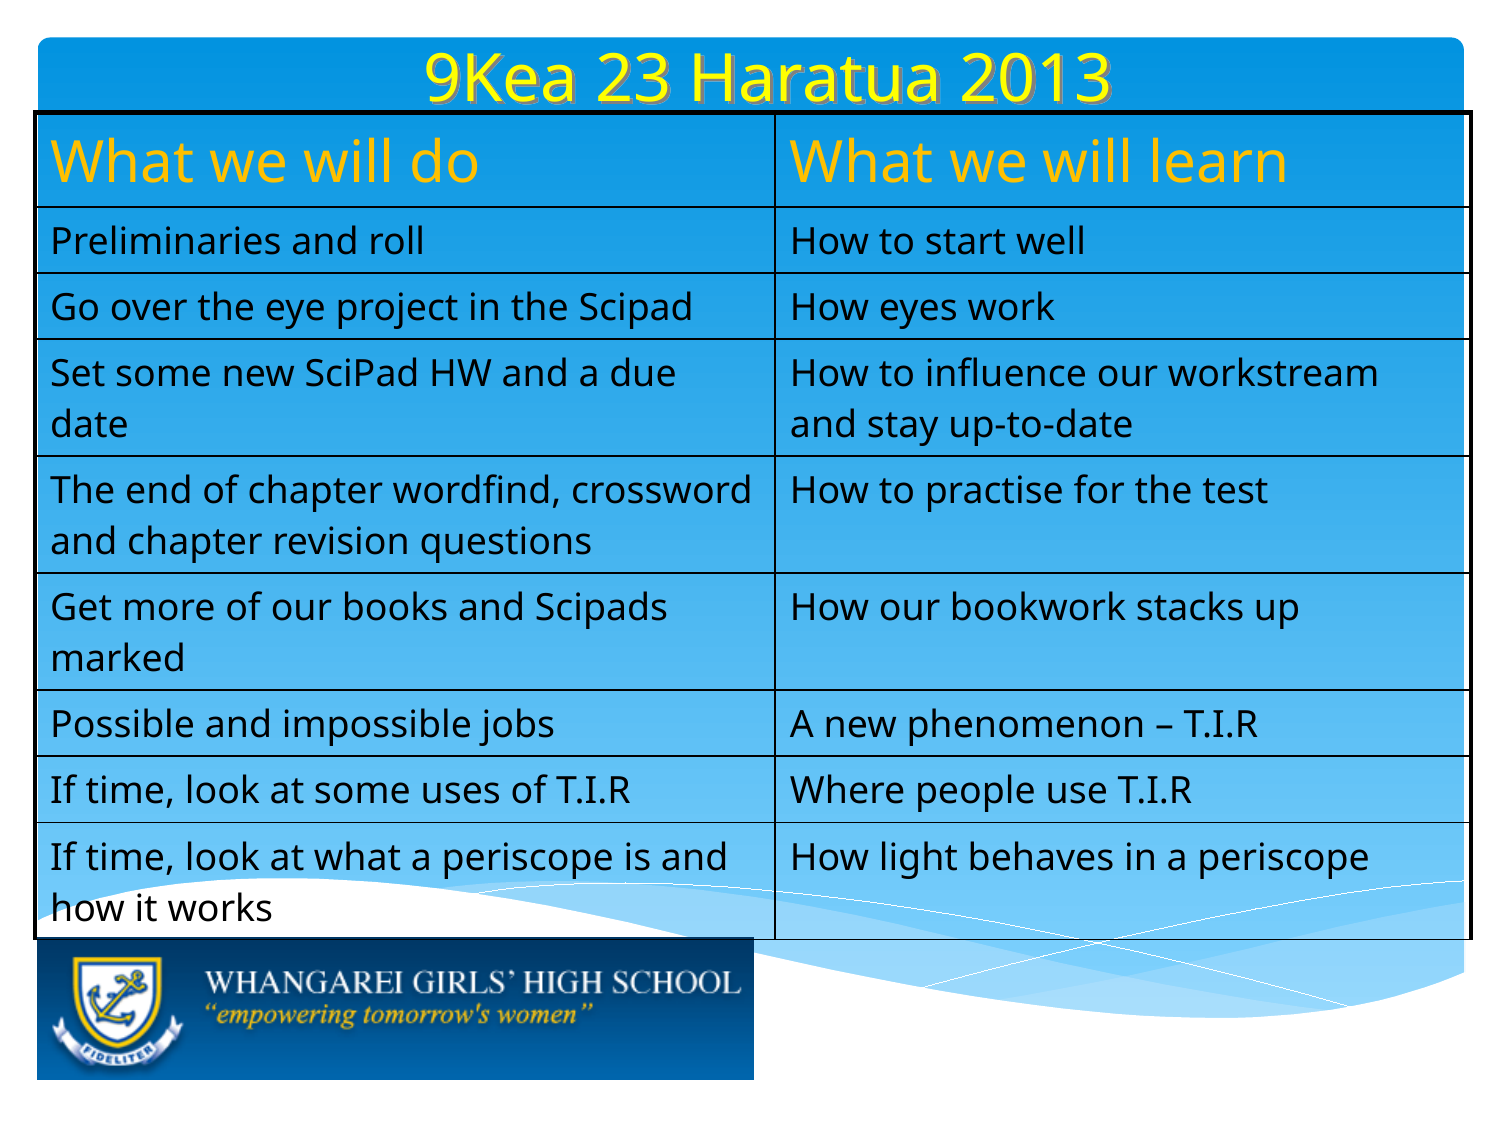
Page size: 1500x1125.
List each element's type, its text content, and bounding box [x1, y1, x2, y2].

table_cell How to start well [776, 208, 1469, 272]
picture [37, 937, 754, 1080]
table_cell How light behaves in a periscope [776, 823, 1469, 939]
text_box 9Kea 23 Haratua 2013 [162, 24, 1375, 110]
table_header What we will do [37, 115, 774, 206]
table_cell If time, look at some uses of T.I.R [37, 757, 774, 822]
table_cell The end of chapter wordfind, crossword and chapter revision questions [37, 457, 774, 572]
table_cell Go over the eye project in the Scipad [37, 274, 774, 338]
table_cell How eyes work [776, 274, 1469, 338]
table_cell How to practise for the test [776, 457, 1469, 572]
table_cell How our bookwork stacks up [776, 574, 1469, 689]
table_cell Get more of our books and Scipads marked [37, 574, 774, 689]
table_cell A new phenomenon – T.I.R [776, 691, 1469, 755]
table_cell Set some new SciPad HW and a due date [37, 340, 774, 455]
table_header What we will learn [776, 115, 1469, 206]
table_cell If time, look at what a periscope is and how it works [37, 823, 774, 939]
table_cell Preliminaries and roll [37, 208, 774, 272]
table_cell Where people use T.I.R [776, 757, 1469, 822]
table_cell Possible and impossible jobs [37, 691, 774, 755]
table_cell How to influence our workstream and stay up-to-date [776, 340, 1469, 455]
